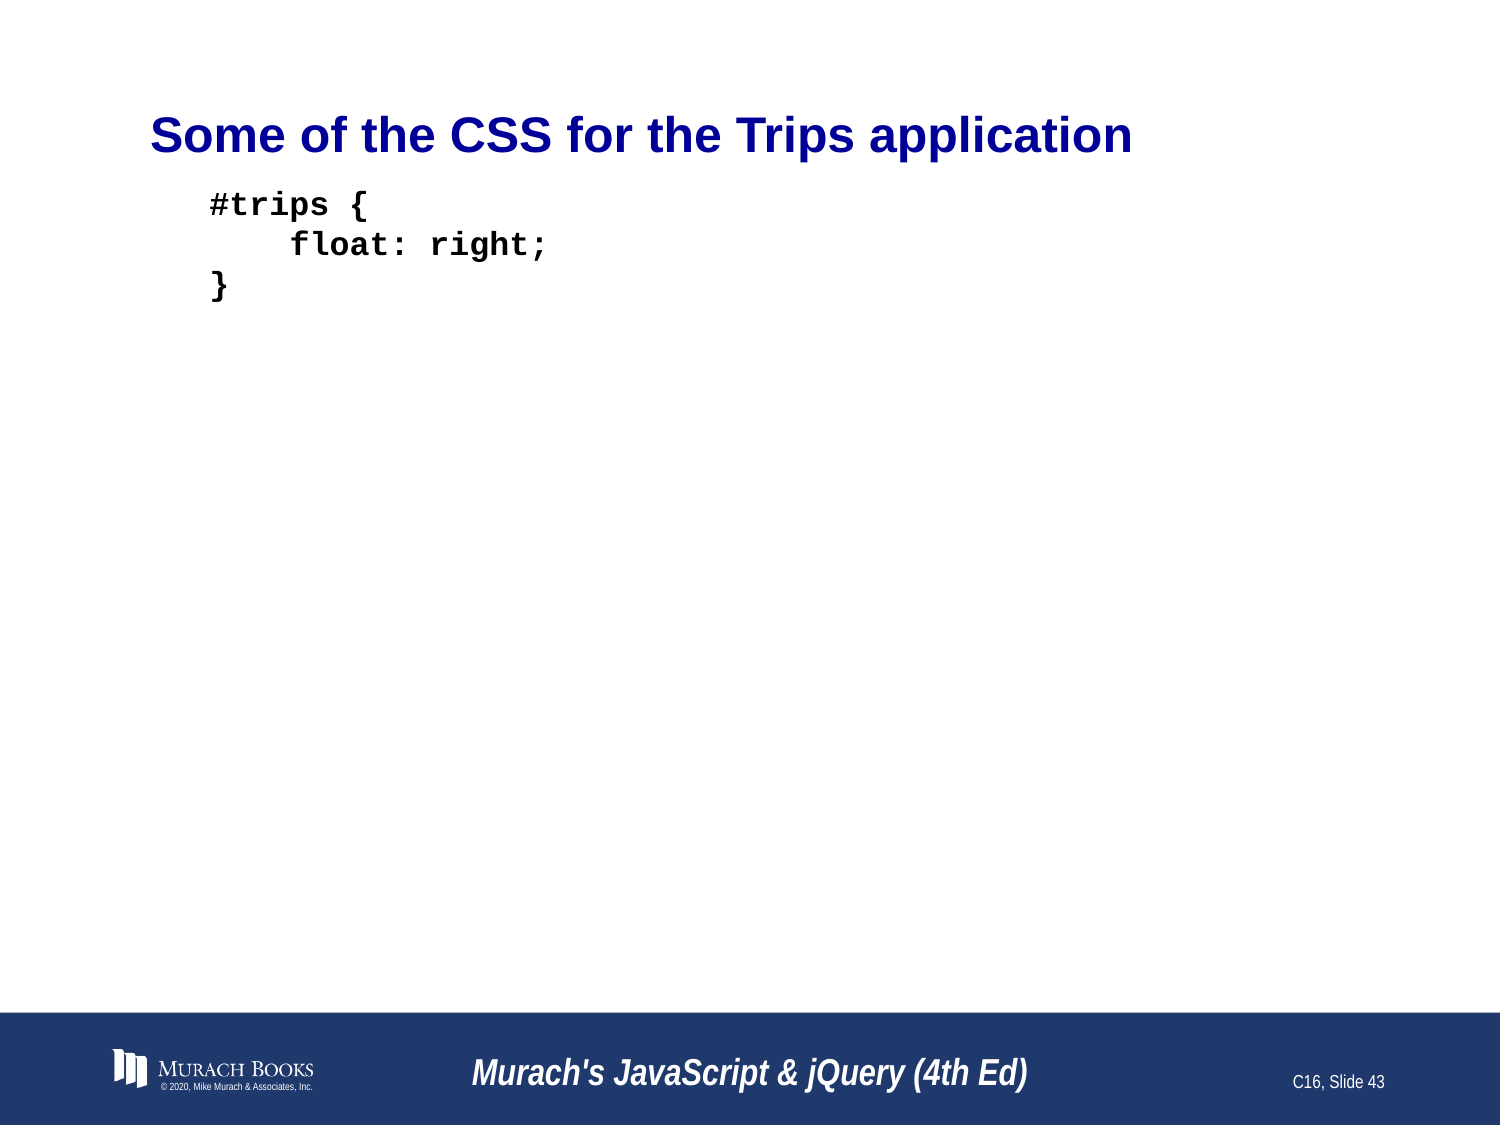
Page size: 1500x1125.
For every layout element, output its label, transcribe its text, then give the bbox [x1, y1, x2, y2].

slide_number C16, Slide 43 [1087, 1025, 1400, 1100]
list #trips { float: right; } [137, 174, 1350, 975]
title Some of the CSS for the Trips application [150, 102, 1350, 164]
slide_number Murach's JavaScript & jQuery (4th Ed) [463, 1025, 1050, 1100]
footer © 2020, Mike Murach & Associates, Inc. [12, 1025, 463, 1100]
